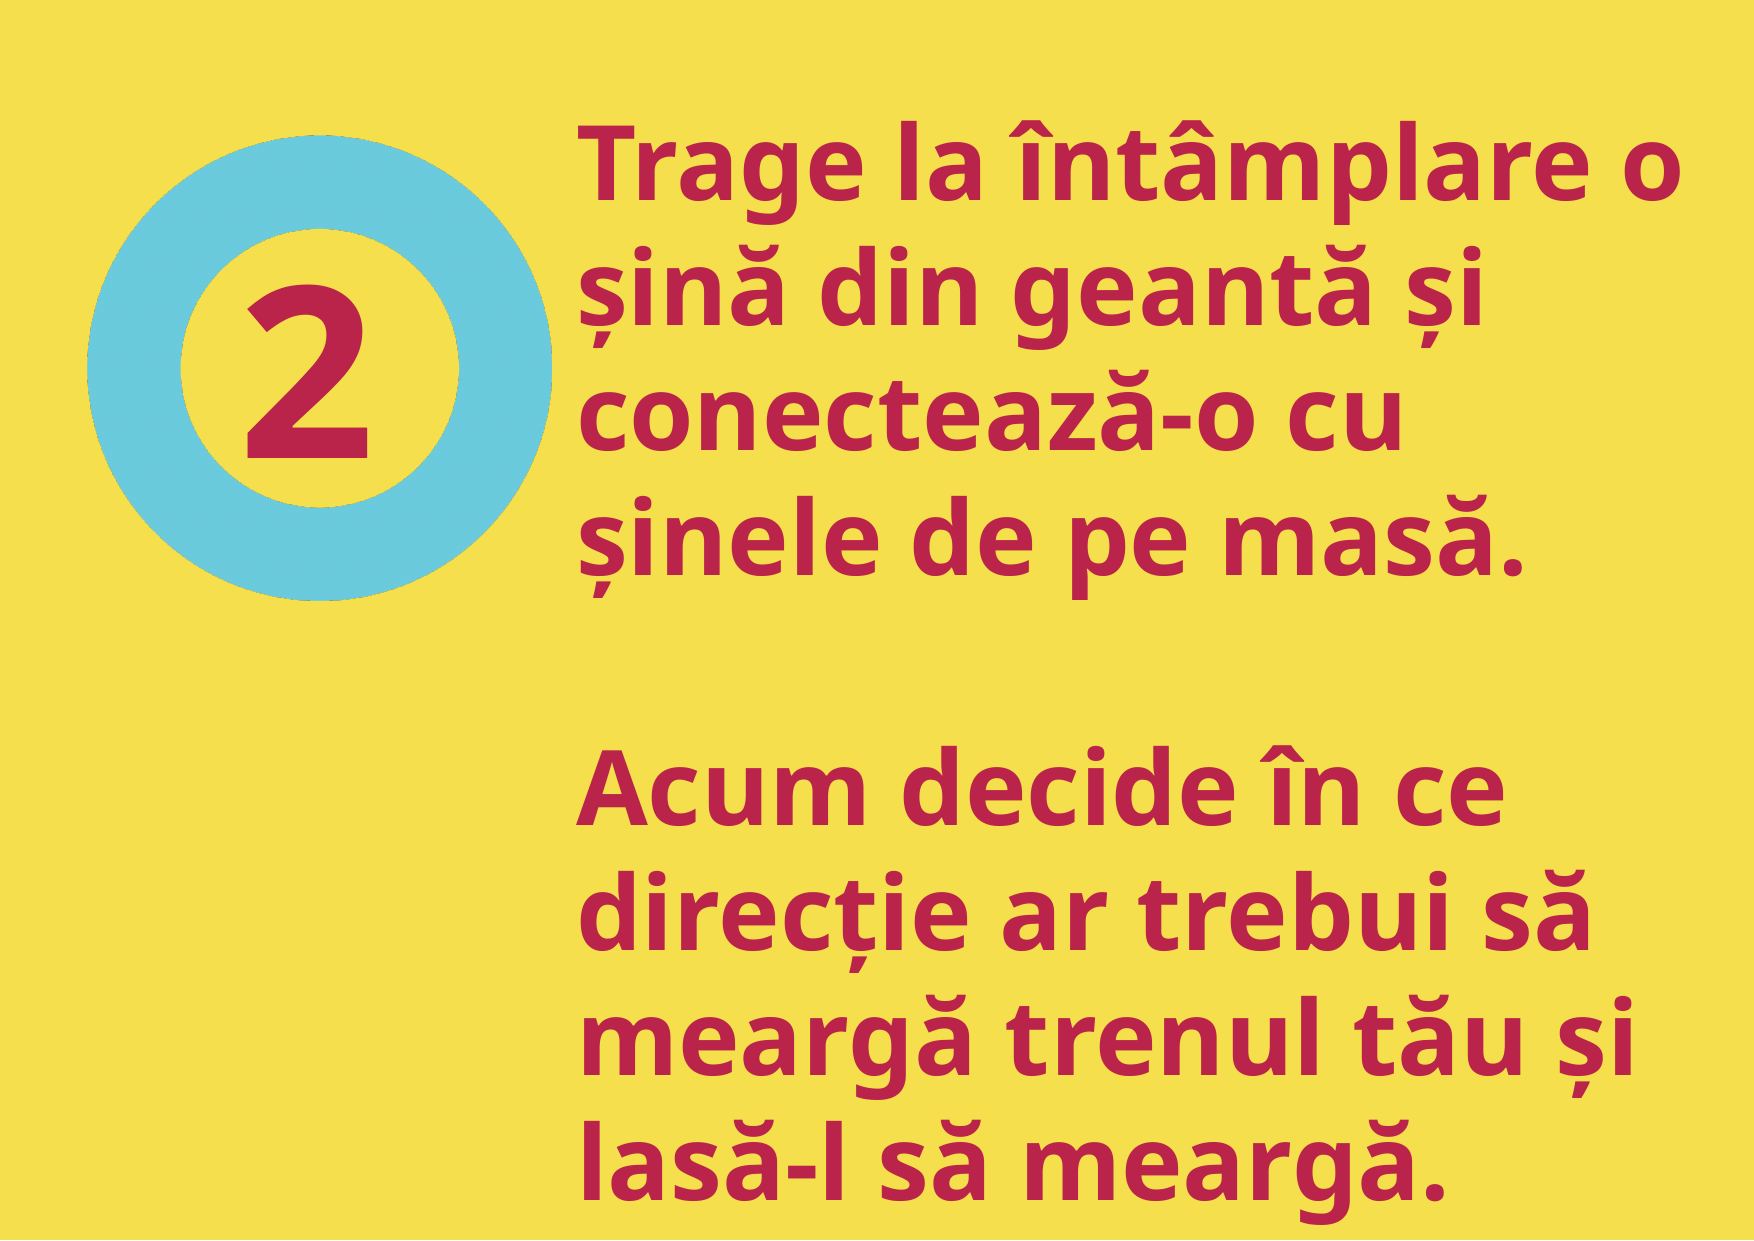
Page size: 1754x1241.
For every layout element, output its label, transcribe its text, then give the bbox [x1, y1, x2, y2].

picture [87, 135, 552, 601]
text_box Trage la întâmplare o șină din geantă și conectează-o cu șinele de pe masă. Acum decide în ce direcție ar trebui să meargă trenul tău și lasă-l să meargă. [561, 88, 1725, 1229]
